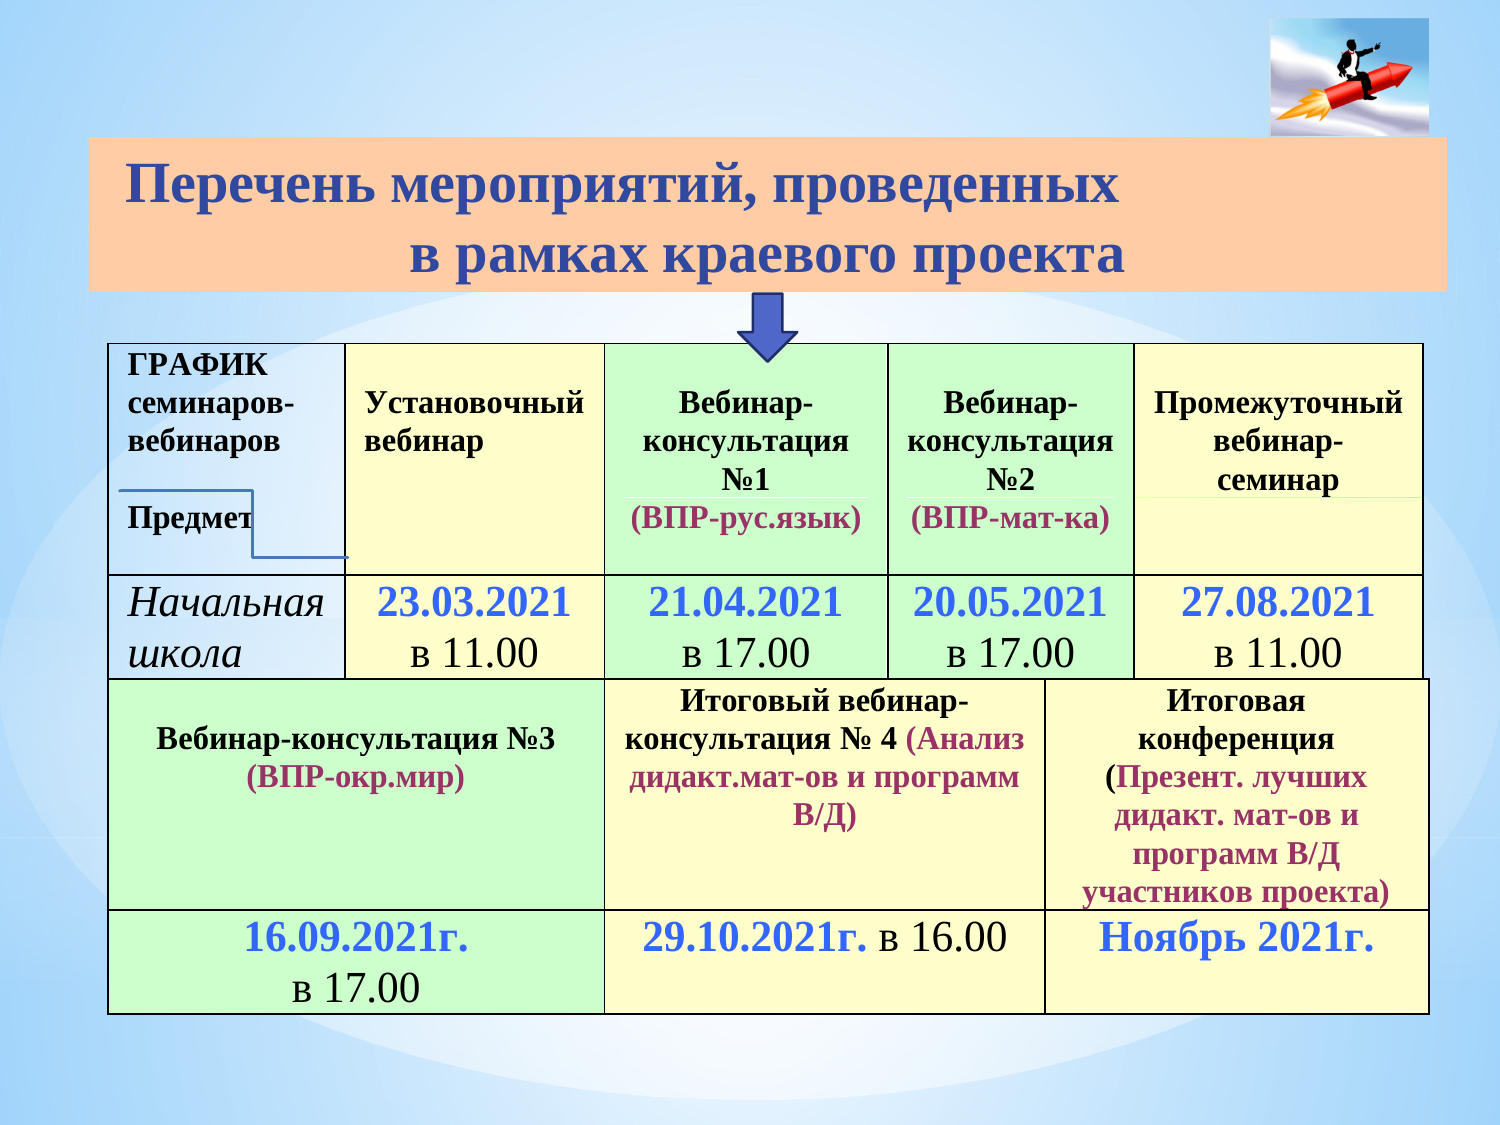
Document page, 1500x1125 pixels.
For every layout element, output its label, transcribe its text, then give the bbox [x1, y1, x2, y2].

text_box [751, 292, 784, 322]
picture [1269, 18, 1430, 138]
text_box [0, 323, 1500, 1015]
text_box Перечень мероприятий, проведенных в рамках краевого проекта [88, 137, 1447, 292]
